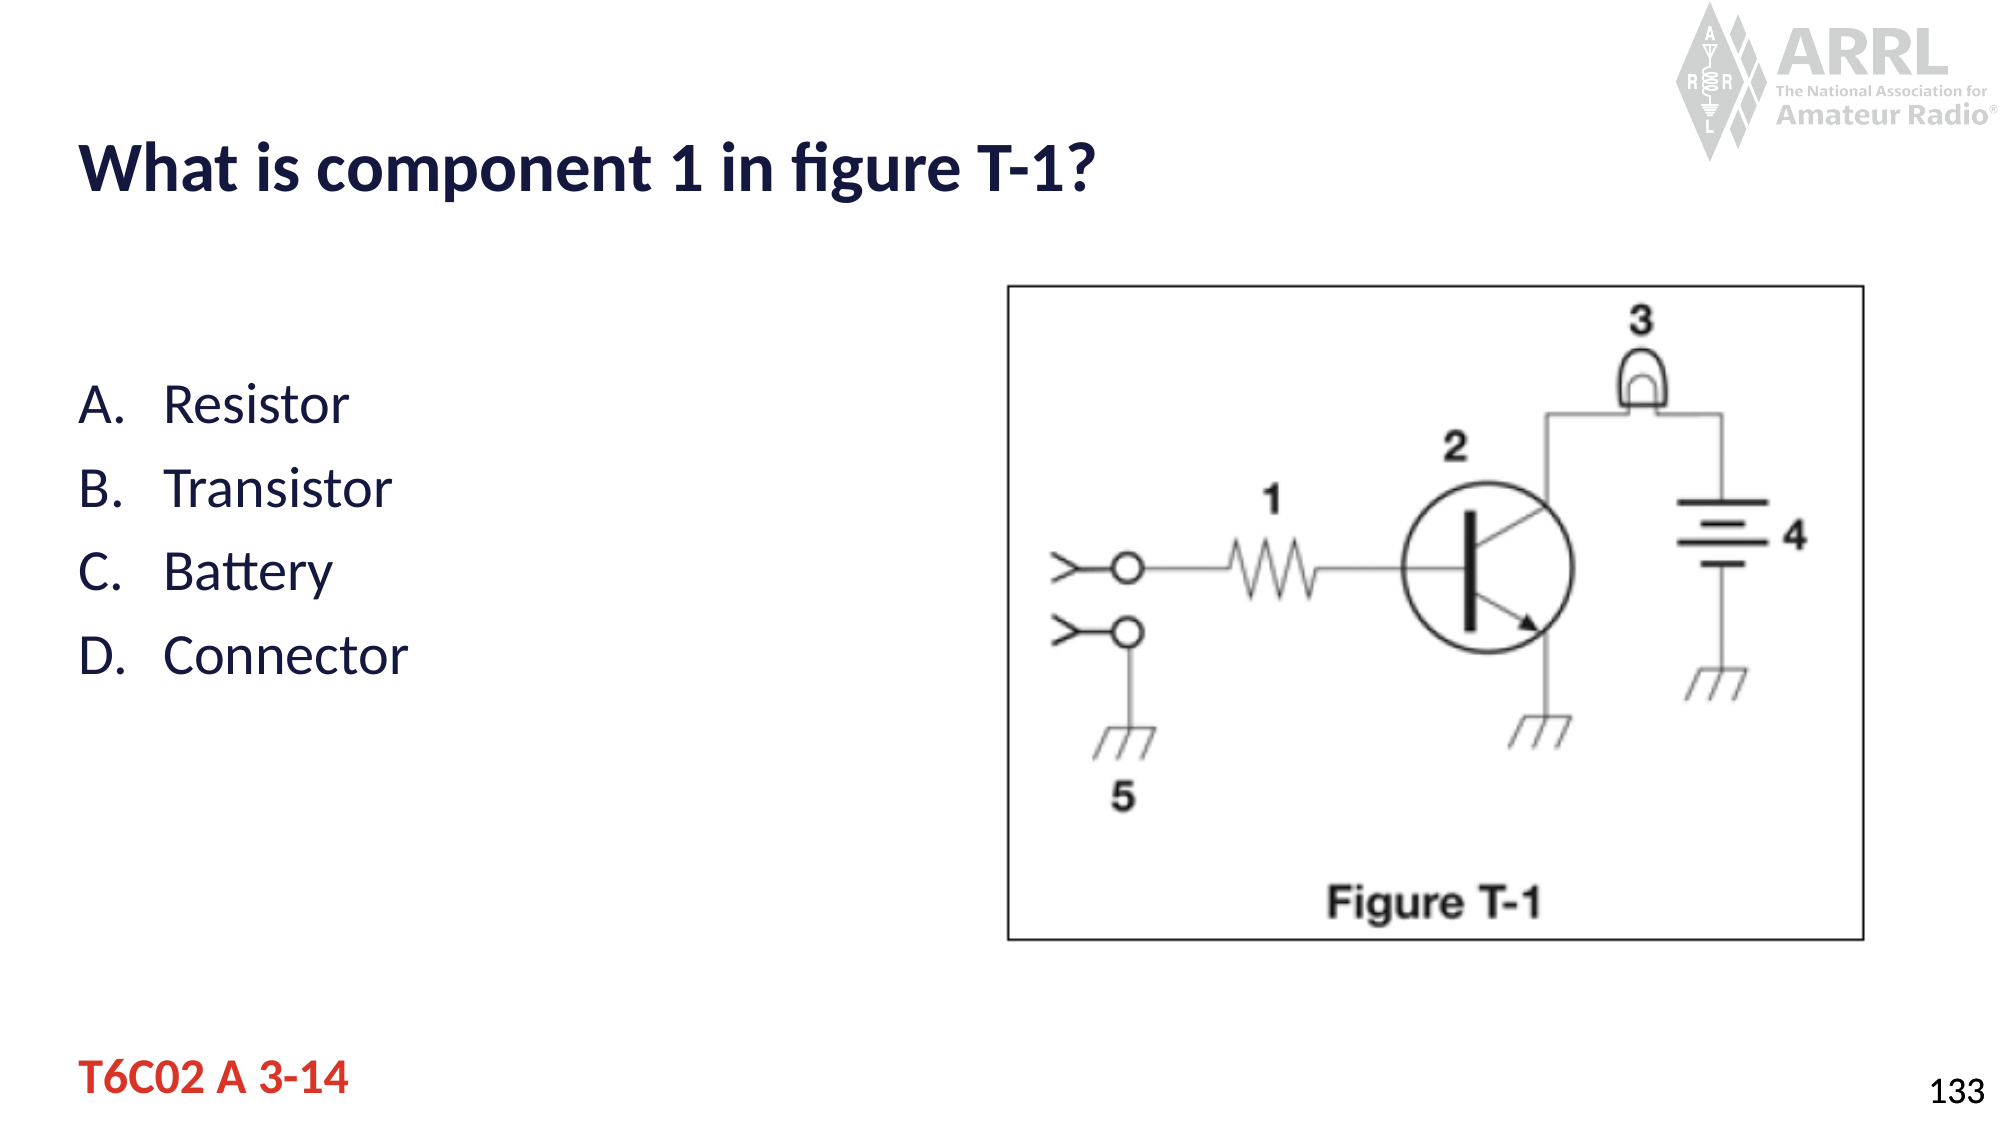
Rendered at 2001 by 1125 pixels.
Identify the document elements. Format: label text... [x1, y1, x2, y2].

list Resistor Transistor Battery Connector [63, 365, 1863, 989]
text_box T6C02 A 3-14 [63, 1036, 921, 1112]
title What is component 1 in figure T-1? [63, 59, 1863, 278]
picture [999, 277, 1876, 948]
picture [1674, 0, 2000, 164]
